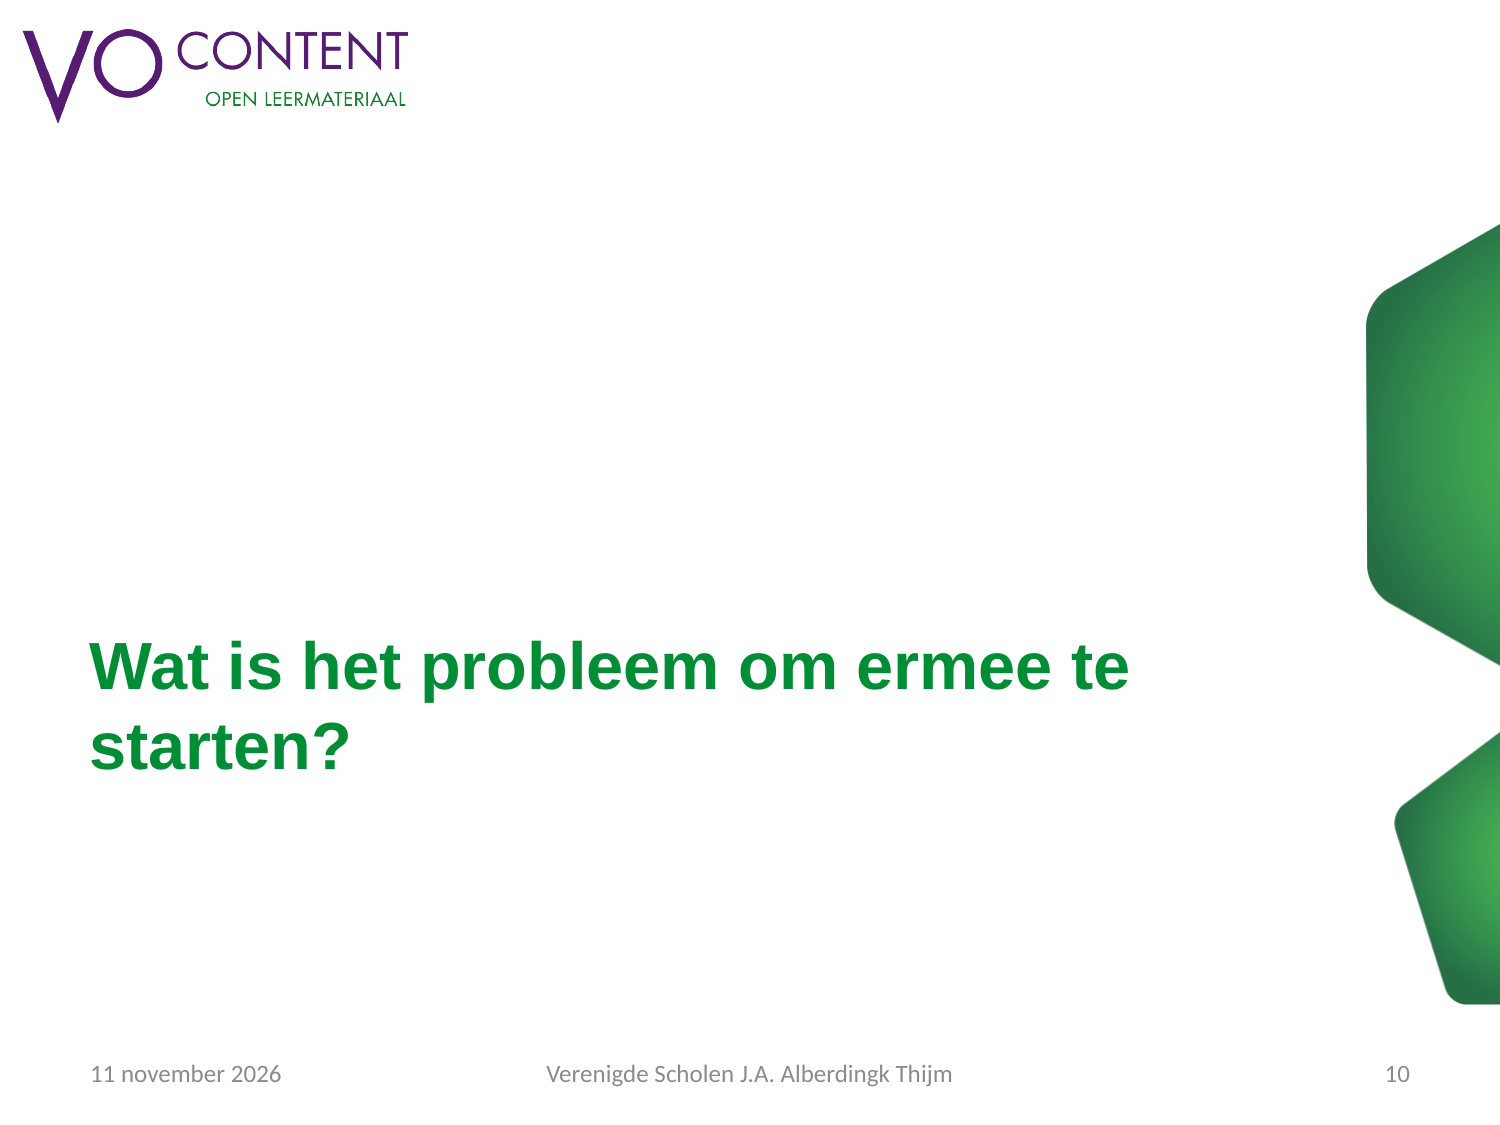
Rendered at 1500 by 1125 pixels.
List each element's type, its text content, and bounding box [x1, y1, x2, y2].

slide_number 10 [1074, 1042, 1425, 1103]
picture [1366, 222, 1500, 1005]
footer Verenigde Scholen J.A. Alberdingk Thijm [512, 1042, 988, 1103]
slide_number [75, 1042, 425, 1103]
picture [22, 29, 408, 124]
list Wat is het probleem om ermee te starten? [75, 615, 1239, 947]
